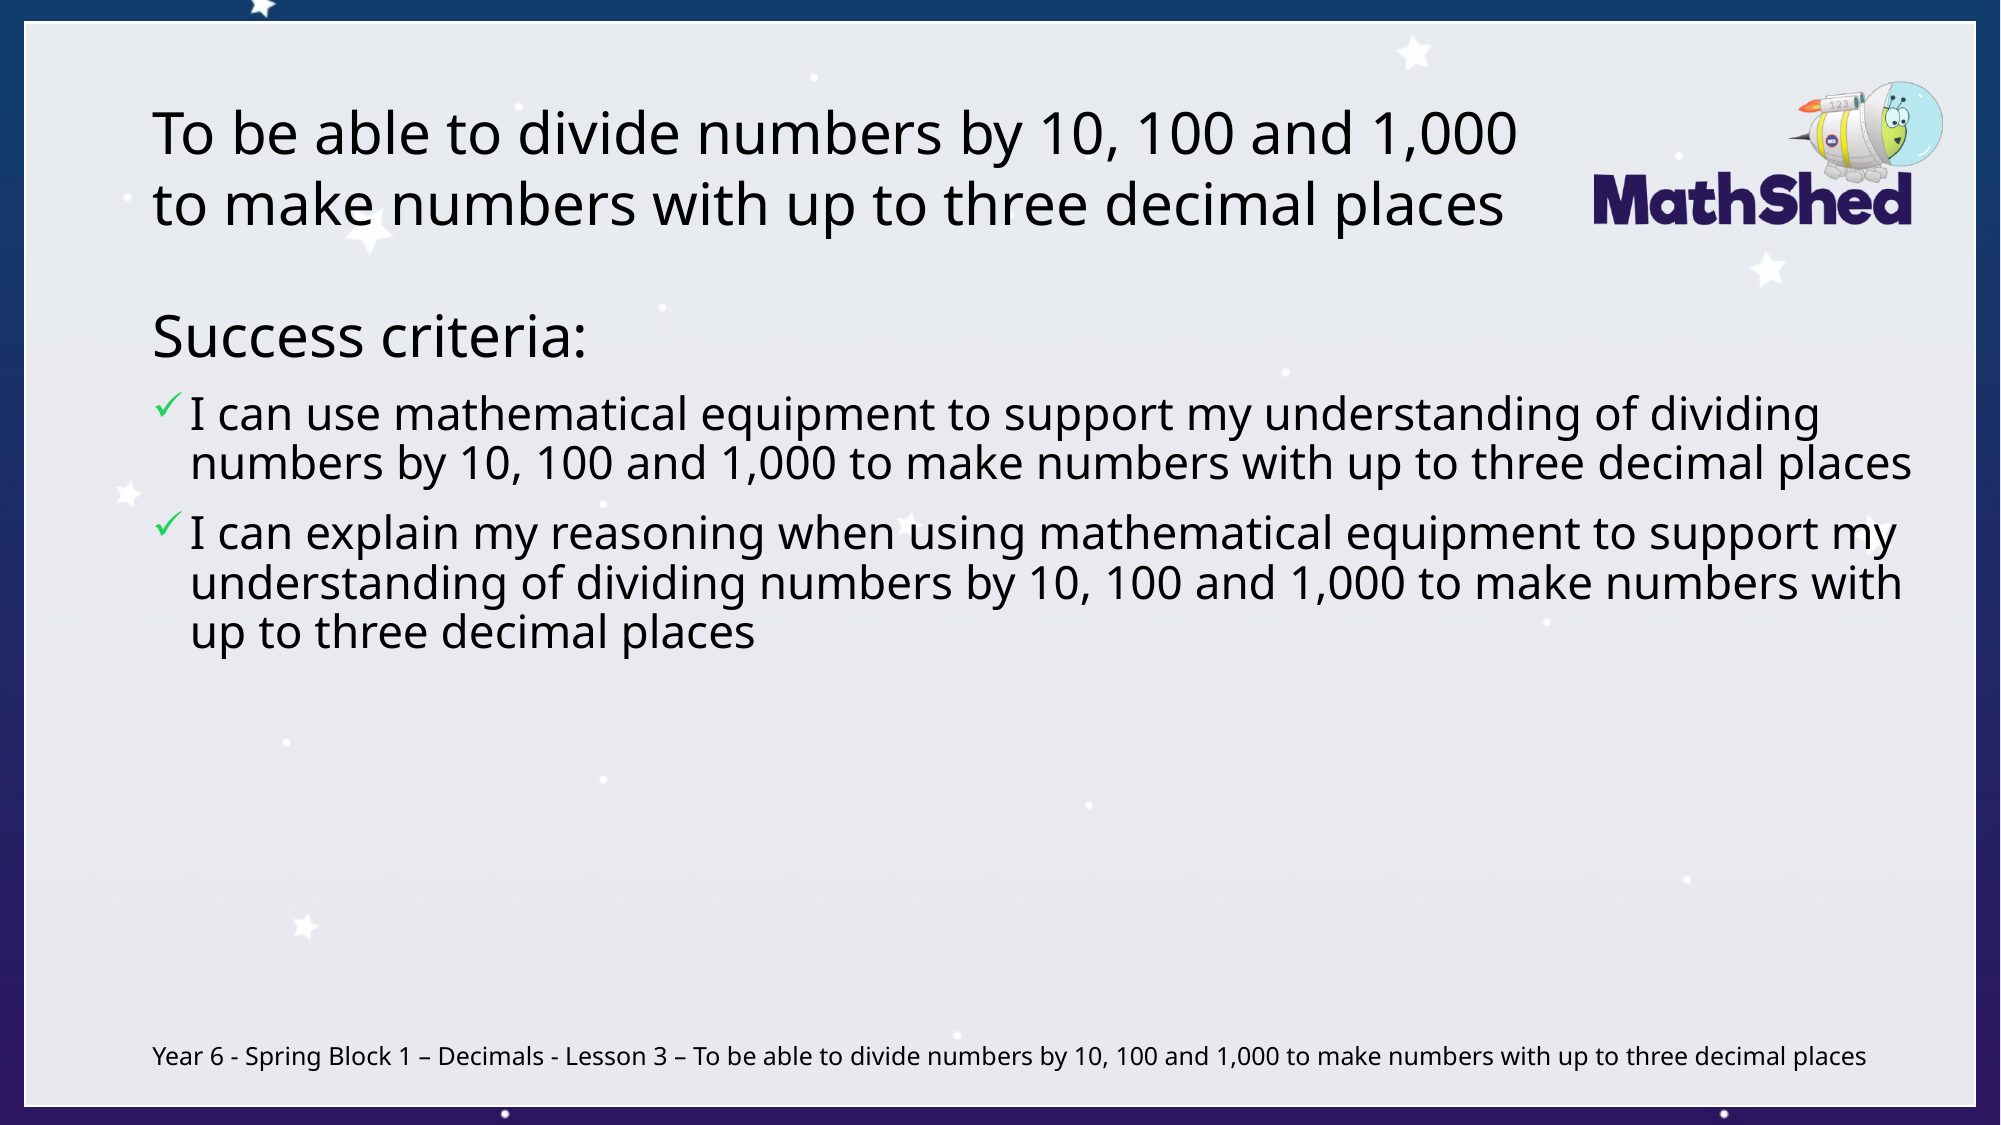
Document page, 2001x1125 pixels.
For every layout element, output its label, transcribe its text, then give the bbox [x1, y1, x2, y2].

title To be able to divide numbers by 10, 100 and 1,000 to make numbers with up to three decimal places [137, 59, 1578, 278]
list Success criteria: I can use mathematical equipment to support my understanding of dividing numbers by 10, 100 and 1,000 to make numbers with up to three decimal places I can explain my reasoning when using mathematical equipment to support my understanding of dividing numbers by 10, 100 and 1,000 to make numbers with up to three decimal places [137, 299, 1940, 1014]
footer Year 6 - Spring Block 1 – Decimals - Lesson 3 – To be able to divide numbers by 10, 100 and 1,000 to make numbers with up to three decimal places [137, 1033, 2000, 1093]
picture [0, 0, 2001, 1125]
